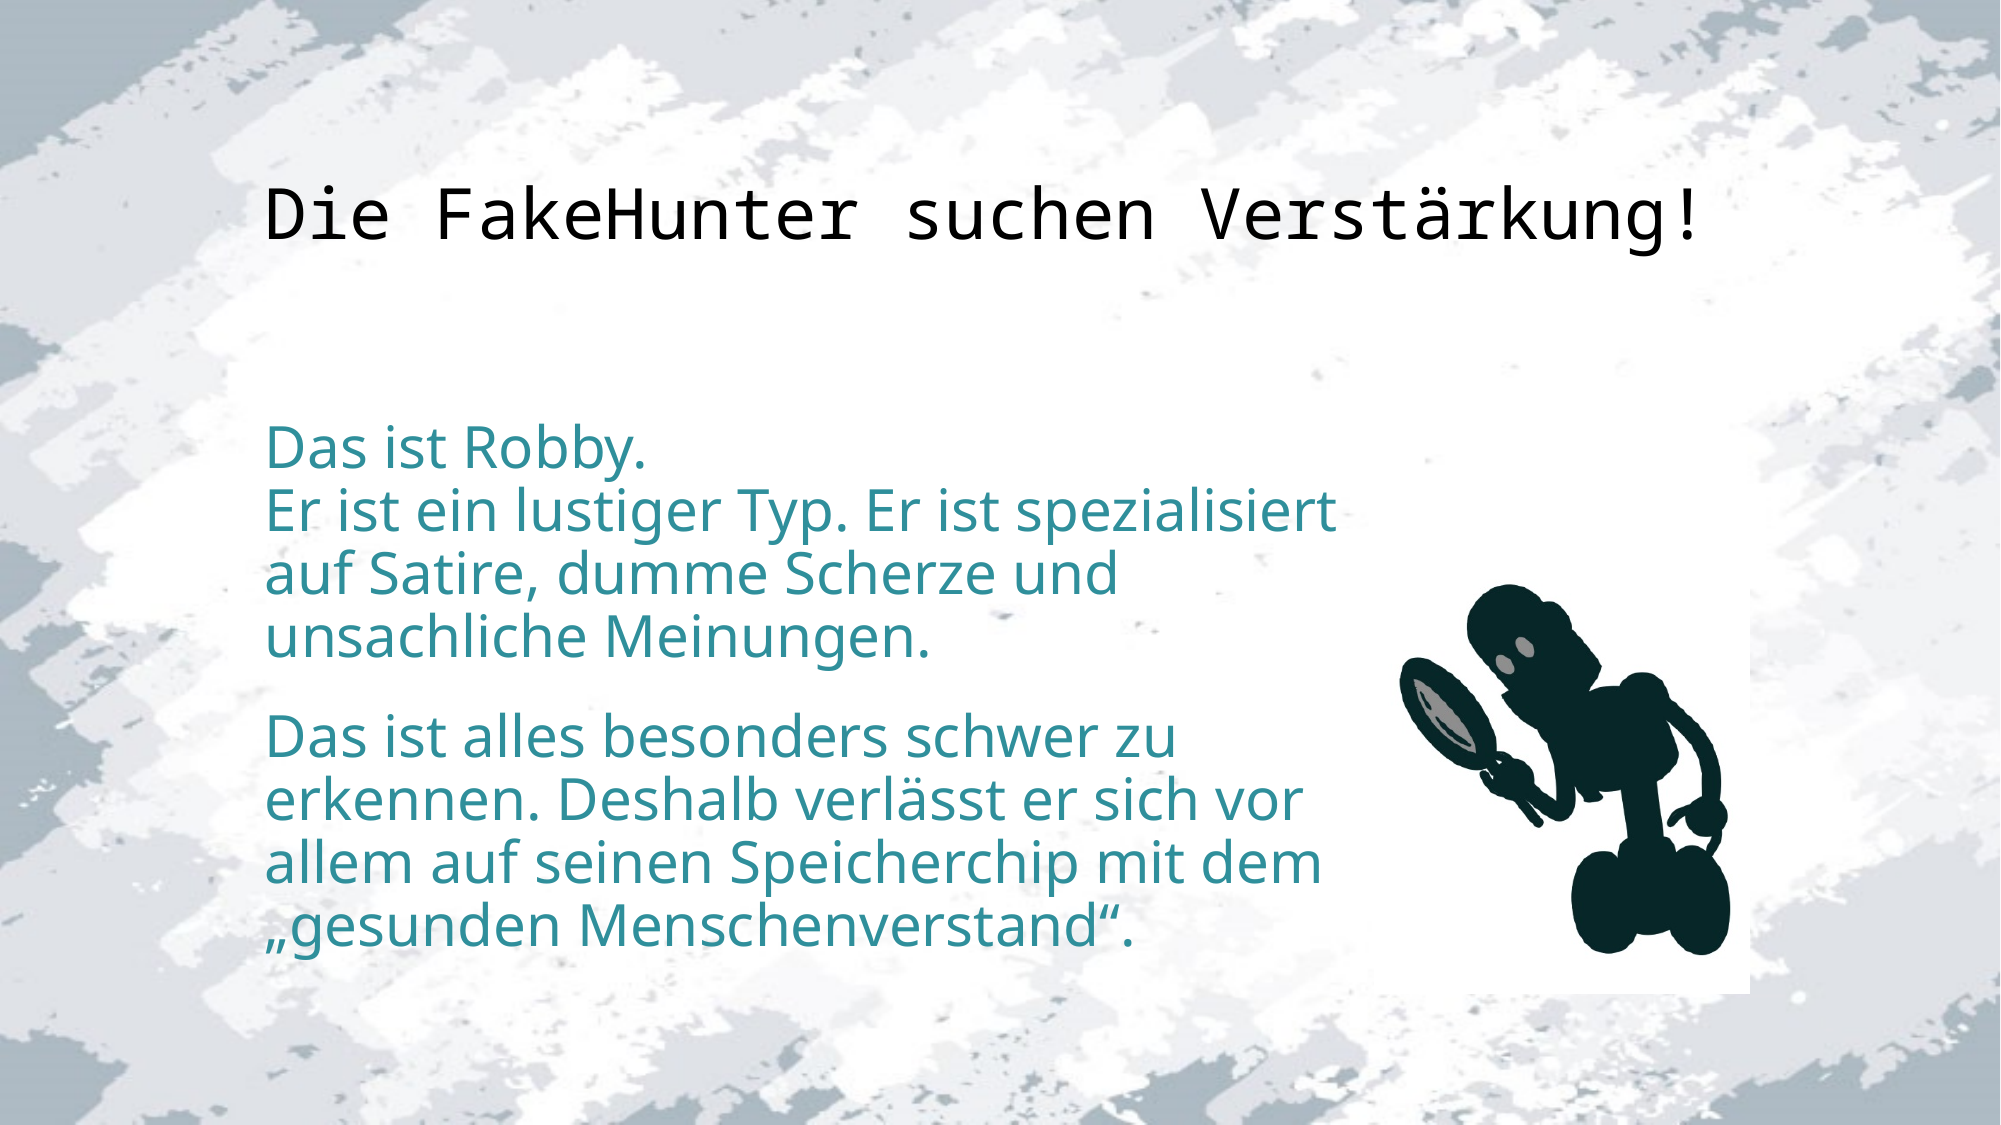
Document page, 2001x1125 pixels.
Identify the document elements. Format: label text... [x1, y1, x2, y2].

title Die FakeHunter suchen Verstärkung! [249, 75, 1750, 263]
picture [0, 0, 2001, 1125]
list Das ist Robby. Er ist ein lustiger Typ. Er ist spezialisiert auf Satire, dumme Scherze und unsachliche Meinungen. Das ist alles besonders schwer zu erkennen. Deshalb verlässt er sich vor allem auf seinen Speicherchip mit dem „gesunden Menschenverstand“. [249, 303, 1386, 1004]
